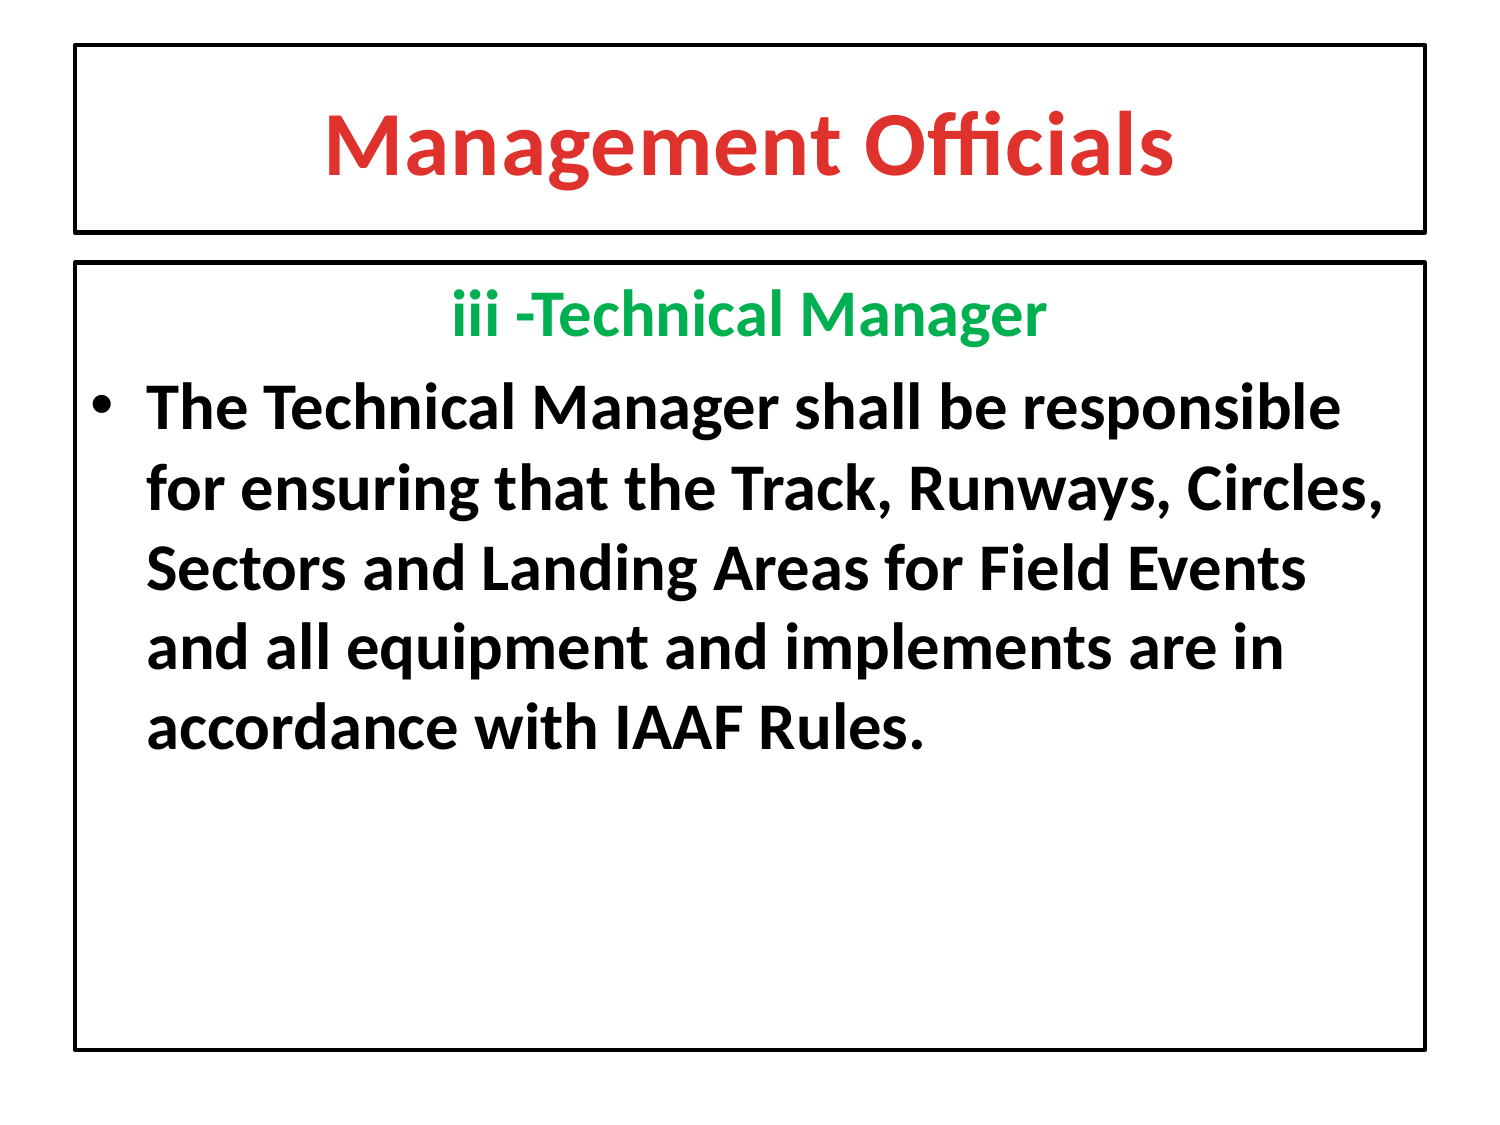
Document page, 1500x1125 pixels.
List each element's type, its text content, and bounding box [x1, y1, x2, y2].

title Management Officials [73, 43, 1427, 235]
list iii -Technical Manager The Technical Manager shall be responsible for ensuring that the Track, Runways, Circles, Sectors and Landing Areas for Field Events and all equipment and implements are in accordance with IAAF Rules. [73, 260, 1427, 1052]
